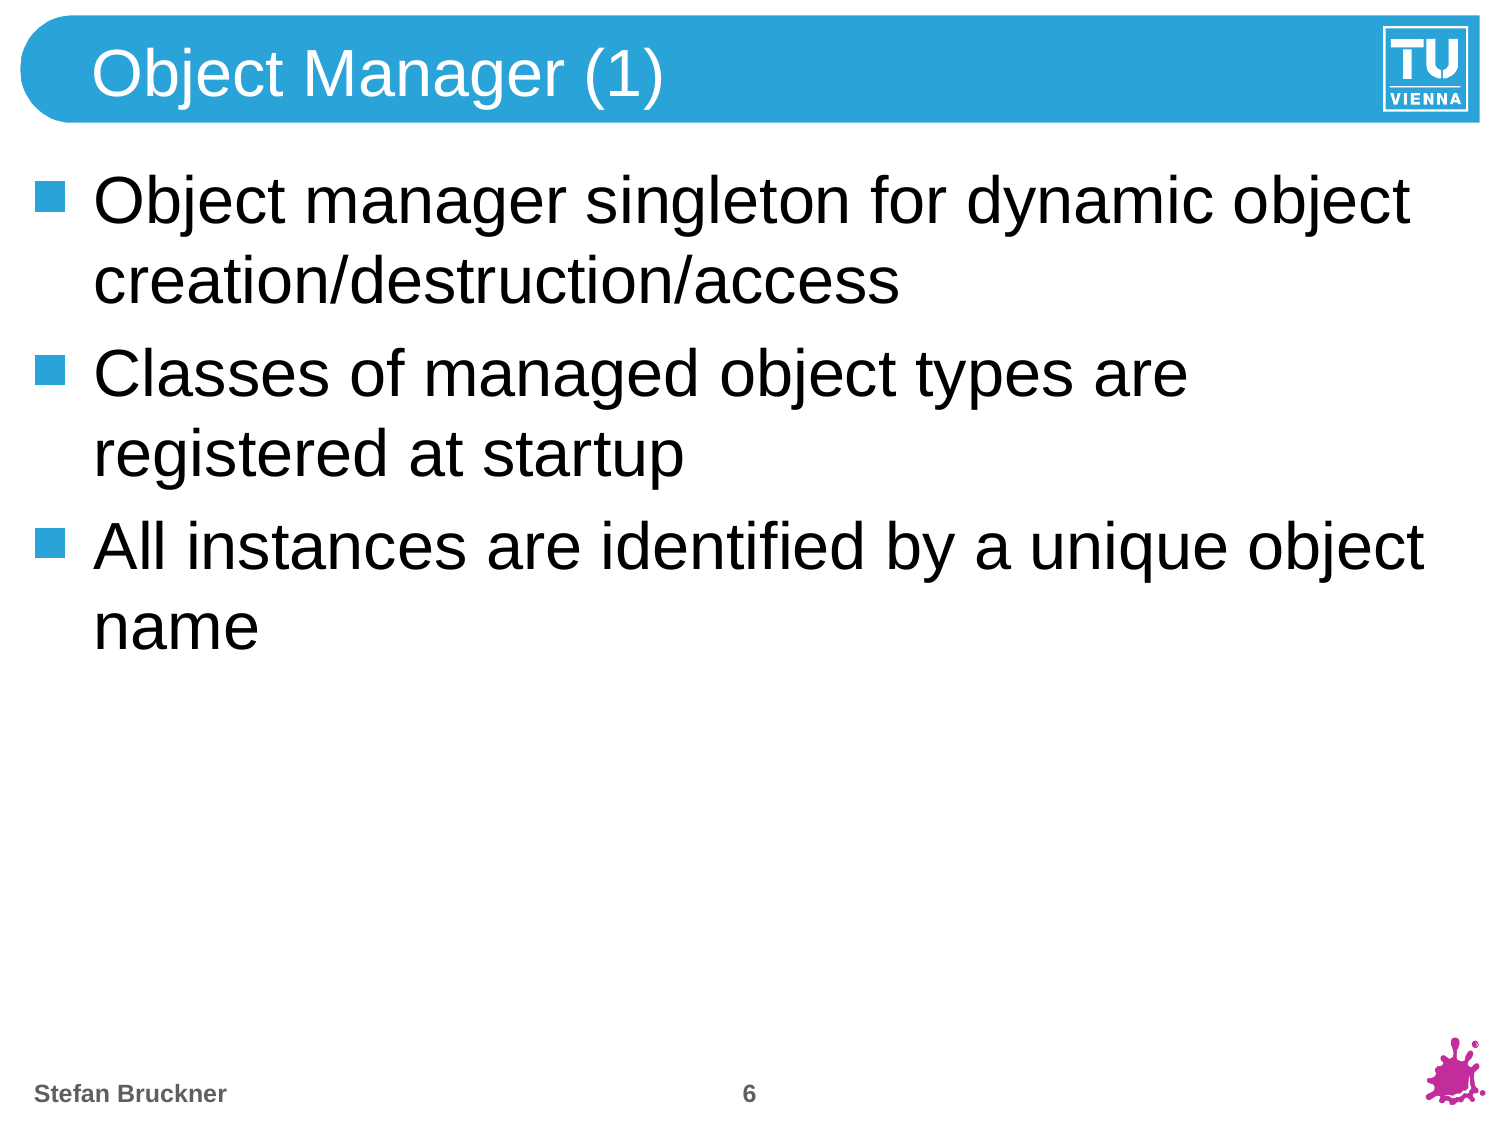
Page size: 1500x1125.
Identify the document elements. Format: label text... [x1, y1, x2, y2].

slide_number 5 [660, 1067, 839, 1118]
list Object manager singleton for dynamic object creation/destruction/access Classes of managed object types are registered at startup All instances are identified by a unique object name [19, 148, 1481, 1048]
footer Stefan Bruckner [18, 1067, 637, 1118]
title Object Manager (1) [76, 6, 1351, 132]
